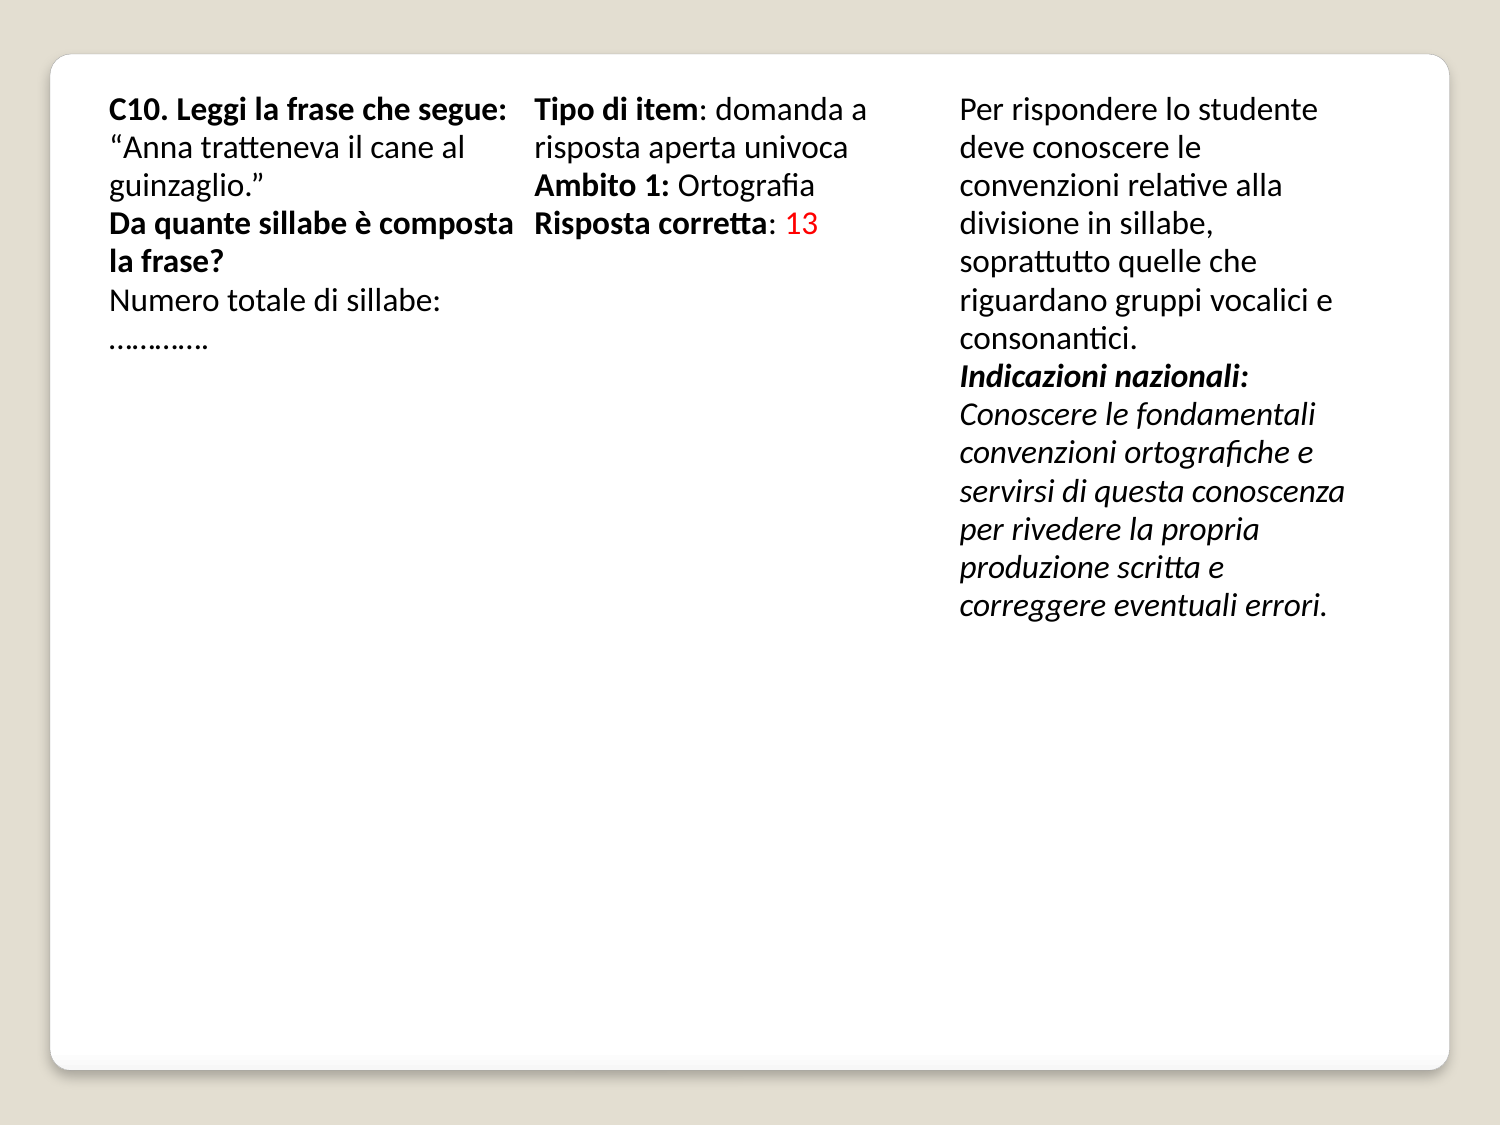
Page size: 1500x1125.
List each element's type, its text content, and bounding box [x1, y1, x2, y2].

table_header Per rispondere lo studente deve conoscere le convenzioni relative alla divisione in sillabe, soprattutto quelle che riguardano gruppi vocalici e consonantici. Indicazioni nazionali: Conoscere le fondamentali convenzioni ortografiche e servirsi di questa conoscenza per rivedere la propria produzione scritta e correggere eventuali errori. [951, 90, 1376, 905]
table_header Tipo di item: domanda a risposta aperta univoca Ambito 1: Ortografia Risposta corretta: 13 [526, 90, 951, 905]
table_header C10. Leggi la frase che segue: “Anna tratteneva il cane al guinzaglio.” Da quante sillabe è composta la frase? Numero totale di sillabe: …………. [100, 90, 526, 905]
